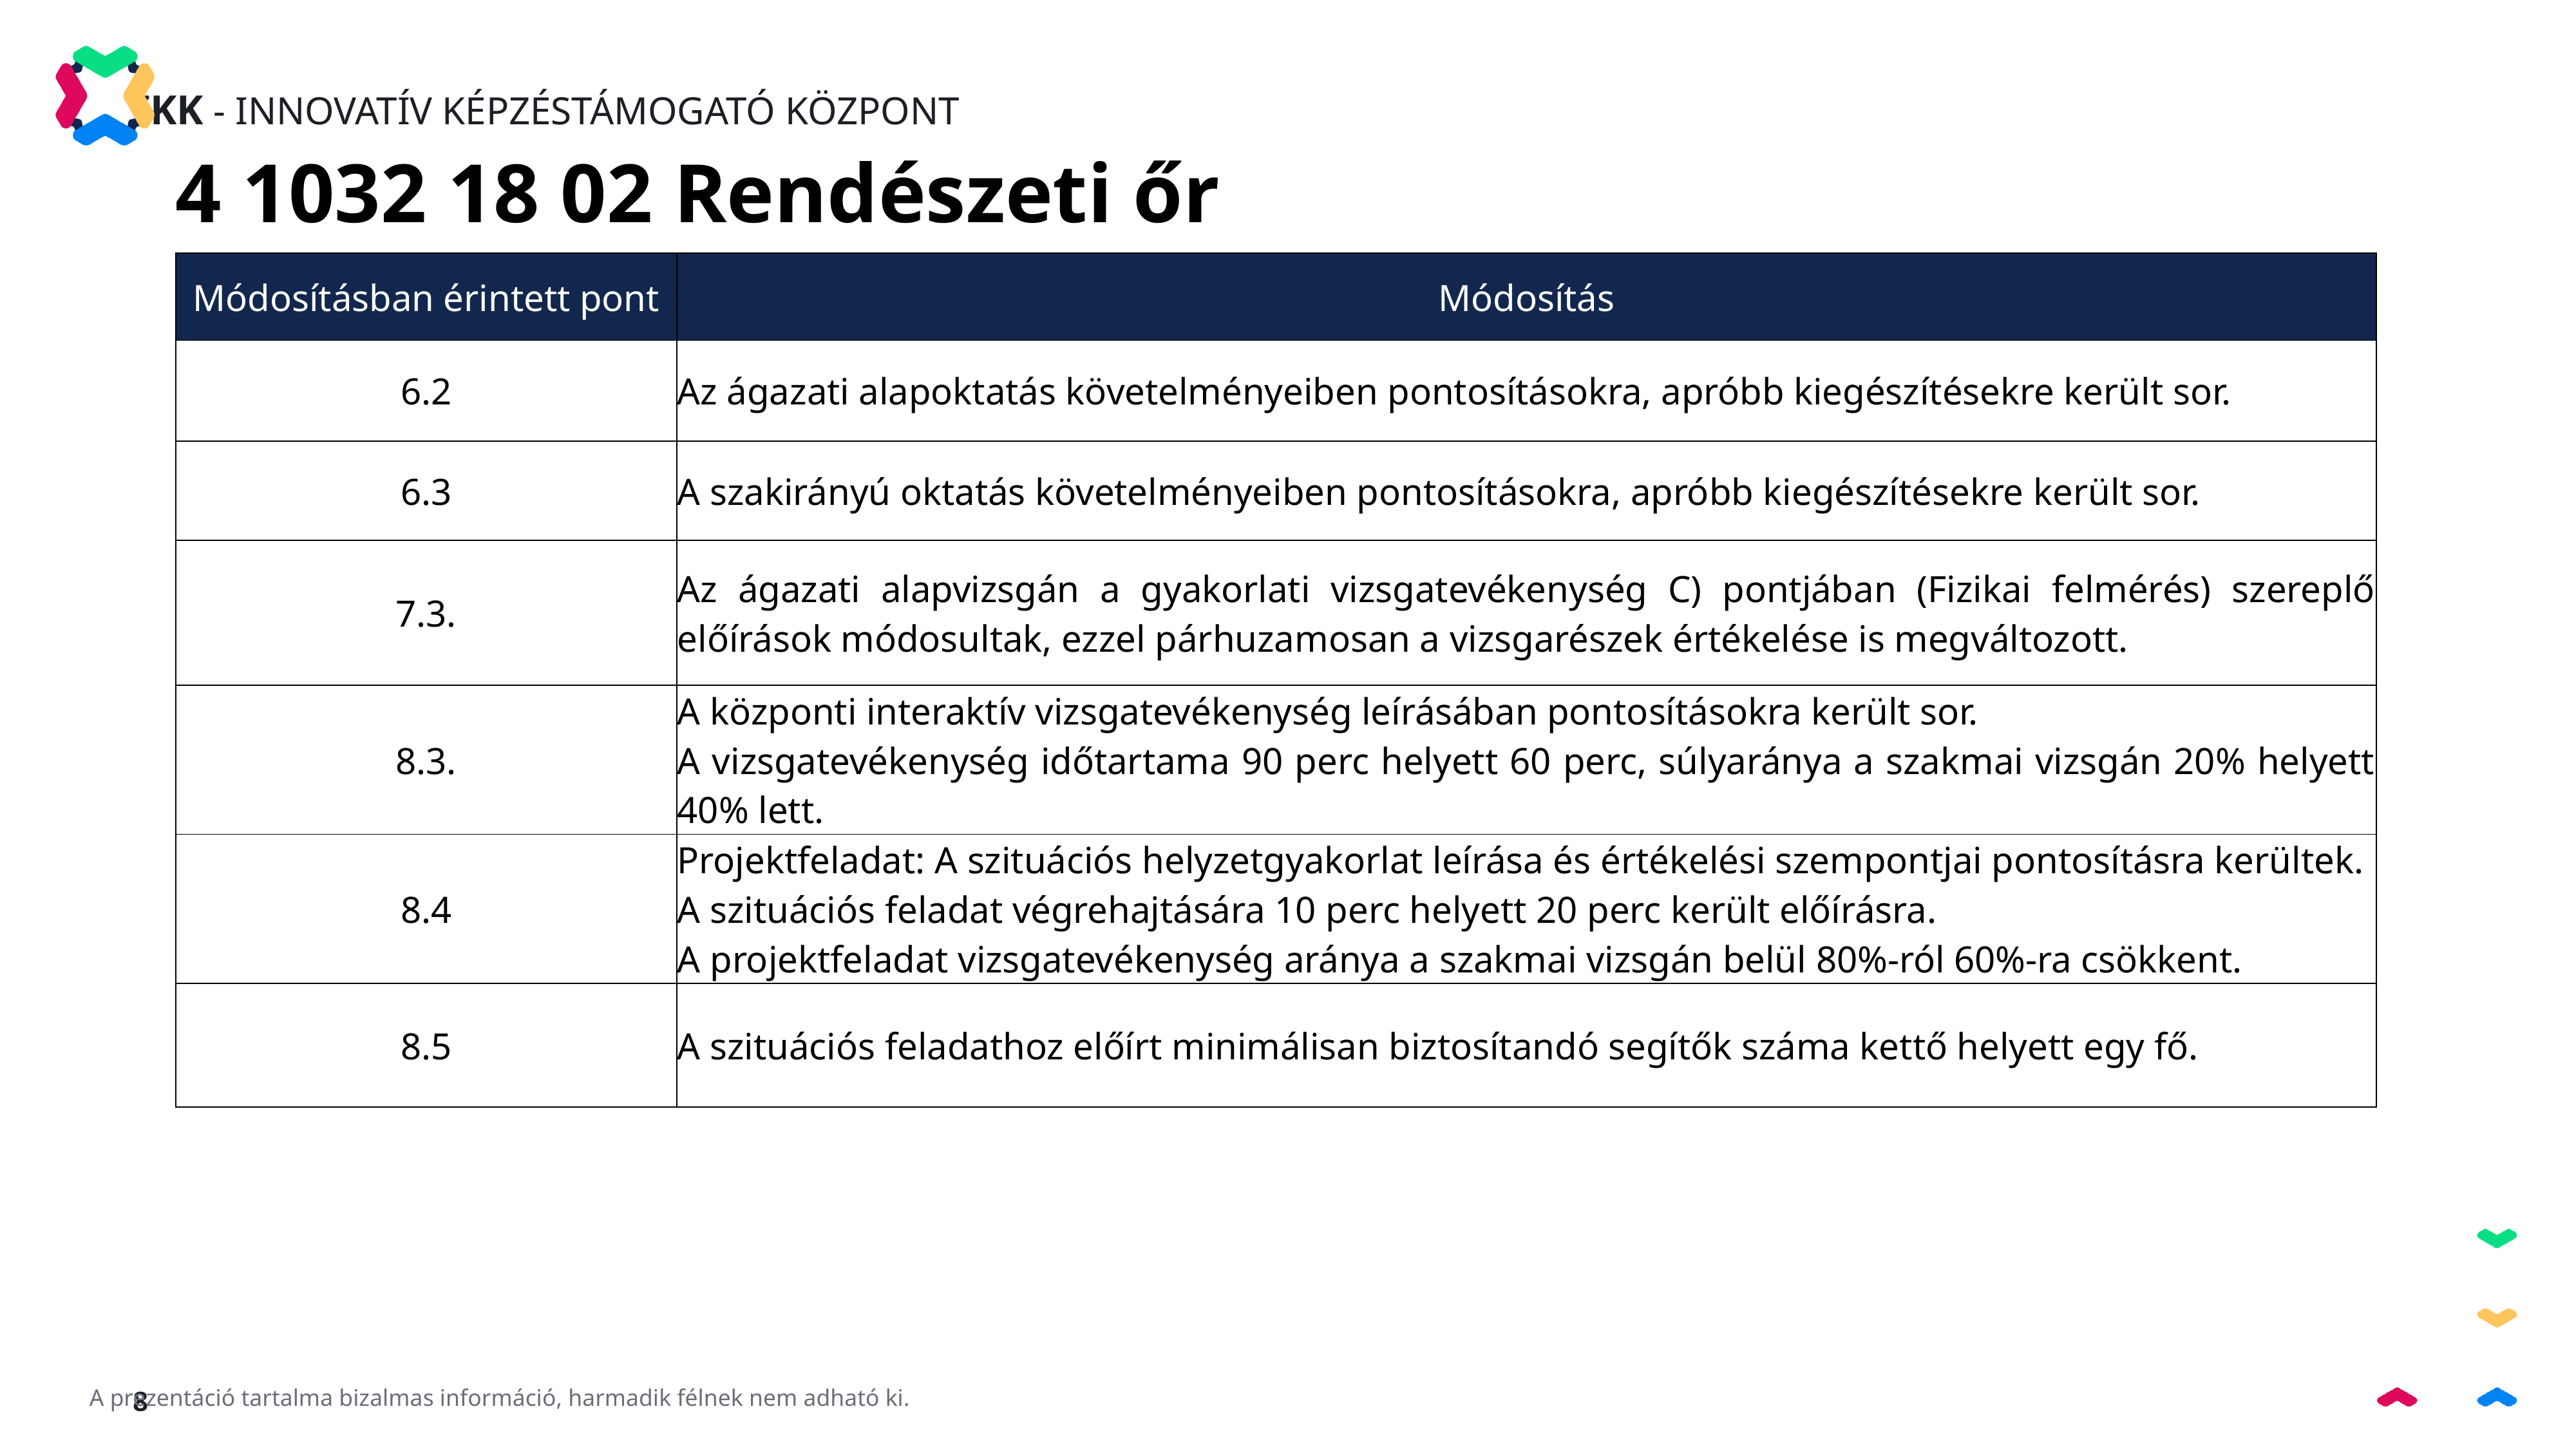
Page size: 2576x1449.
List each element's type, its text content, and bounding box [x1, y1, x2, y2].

table_header Módosításban érintett pont [176, 254, 676, 340]
table_cell 6.2 [176, 341, 676, 440]
table_cell A szituációs feladathoz előírt minimálisan biztosítandó segítők száma kettő helyett egy fő. [677, 984, 2376, 1106]
list 4 1032 18 02 Rendészeti őr [175, 142, 2336, 230]
table_cell Projektfeladat: A szituációs helyzetgyakorlat leírása és értékelési szempontjai pontosításra kerültek. A szituációs feladat végrehajtására 10 perc helyett 20 perc került előírásra. A projektfeladat vizsgatevékenység aránya a szakmai vizsgán belül 80%-ról 60%-ra csökkent. [677, 835, 2376, 983]
table_cell 8.5 [176, 984, 676, 1106]
table_cell Az ágazati alapvizsgán a gyakorlati vizsgatevékenység C) pontjában (Fizikai felmérés) szereplő előírások módosultak, ezzel párhuzamosan a vizsgarészek értékelése is megváltozott. [677, 541, 2376, 685]
table_header Módosítás [677, 254, 2376, 340]
table_cell 8.3. [176, 686, 676, 834]
picture [55, 46, 155, 146]
picture [2377, 1229, 2517, 1406]
table_cell Az ágazati alapoktatás követelményeiben pontosításokra, apróbb kiegészítésekre került sor. [677, 341, 2376, 440]
table_cell 6.3 [176, 442, 676, 540]
table_cell 7.3. [176, 541, 676, 685]
table_cell A központi interaktív vizsgatevékenység leírásában pontosításokra került sor. A vizsgatevékenység időtartama 90 perc helyett 60 perc, súlyaránya a szakmai vizsgán 20% helyett 40% lett. [677, 686, 2376, 834]
table_cell A szakirányú oktatás követelményeiben pontosításokra, apróbb kiegészítésekre került sor. [677, 442, 2376, 540]
table_cell 8.4 [176, 835, 676, 983]
